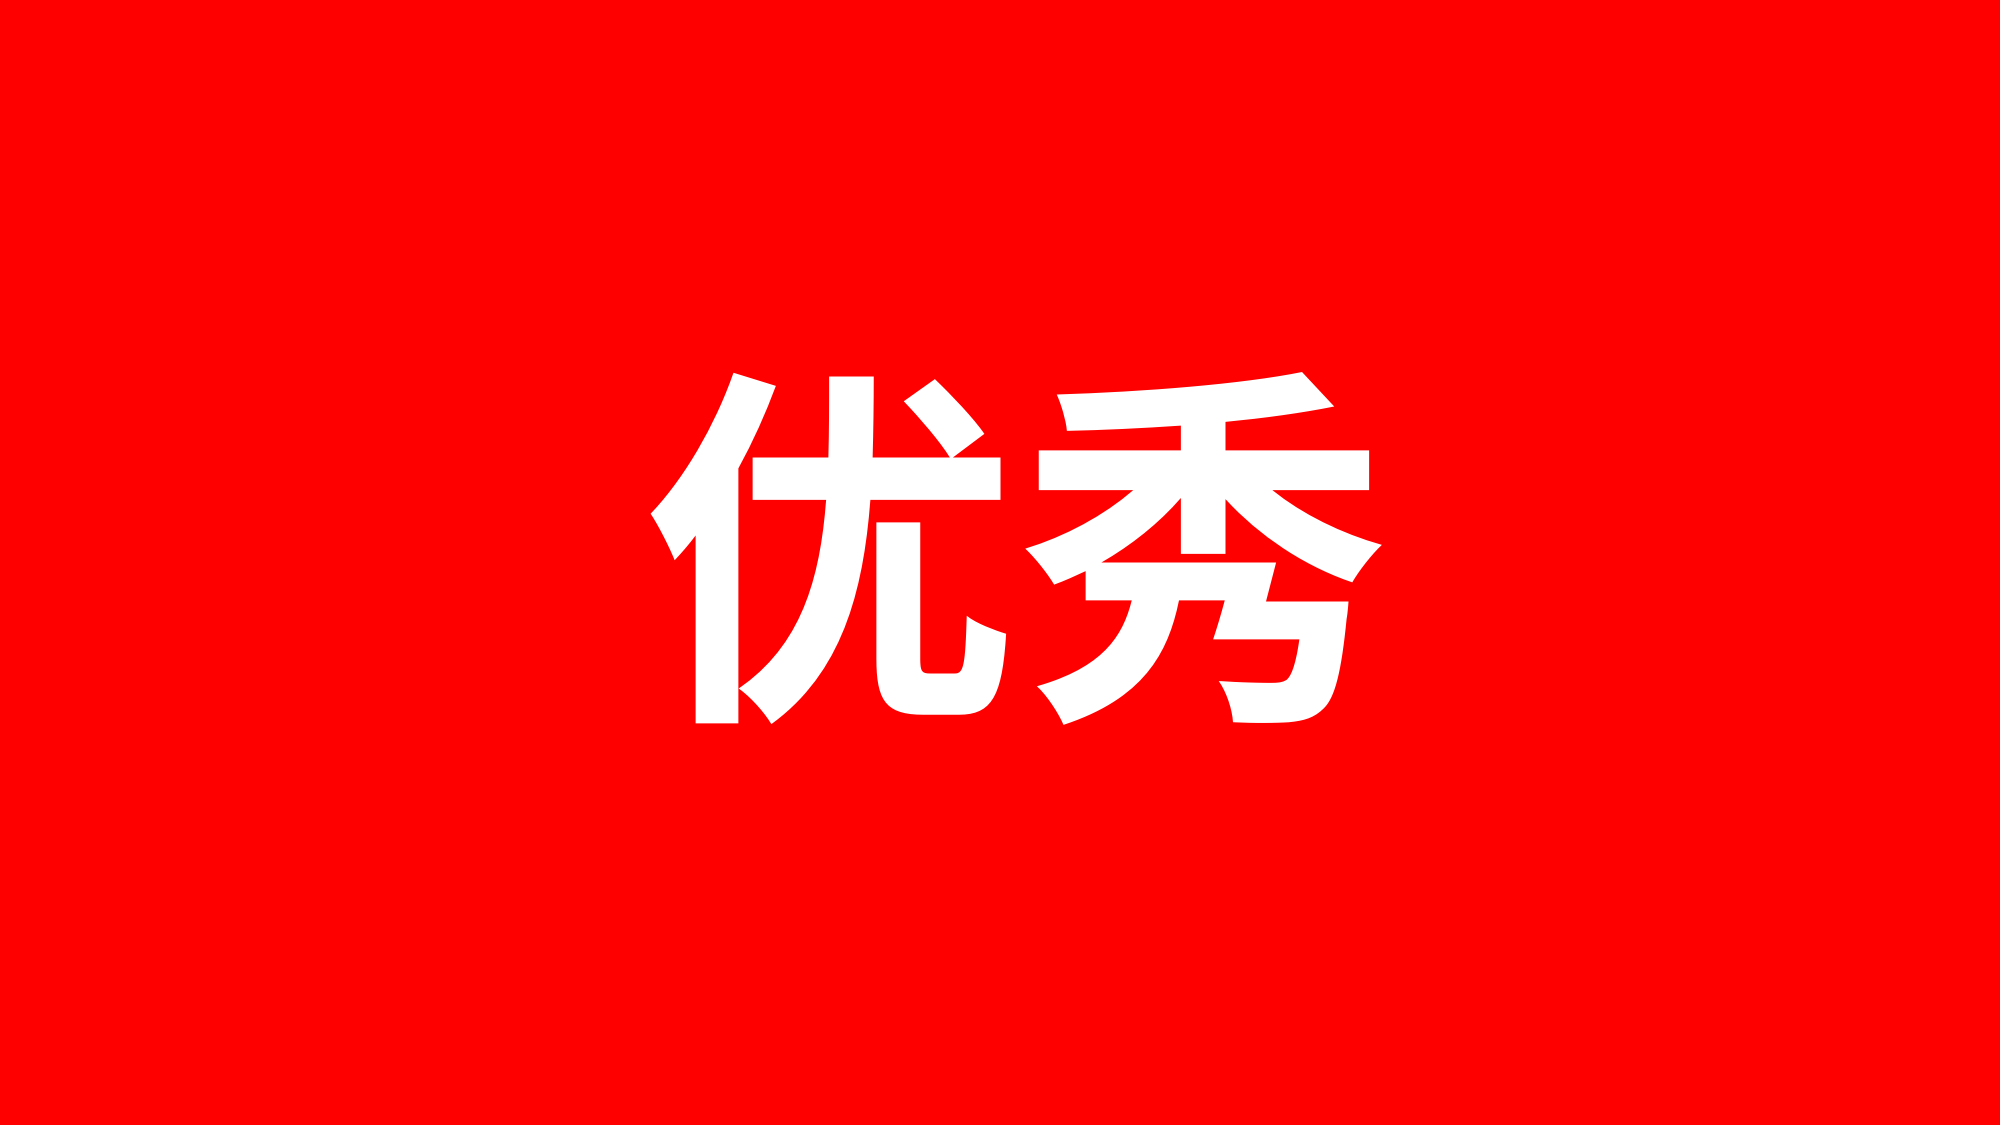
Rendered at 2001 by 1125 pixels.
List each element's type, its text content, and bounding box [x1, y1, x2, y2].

text_box 优秀 [627, 308, 1423, 773]
